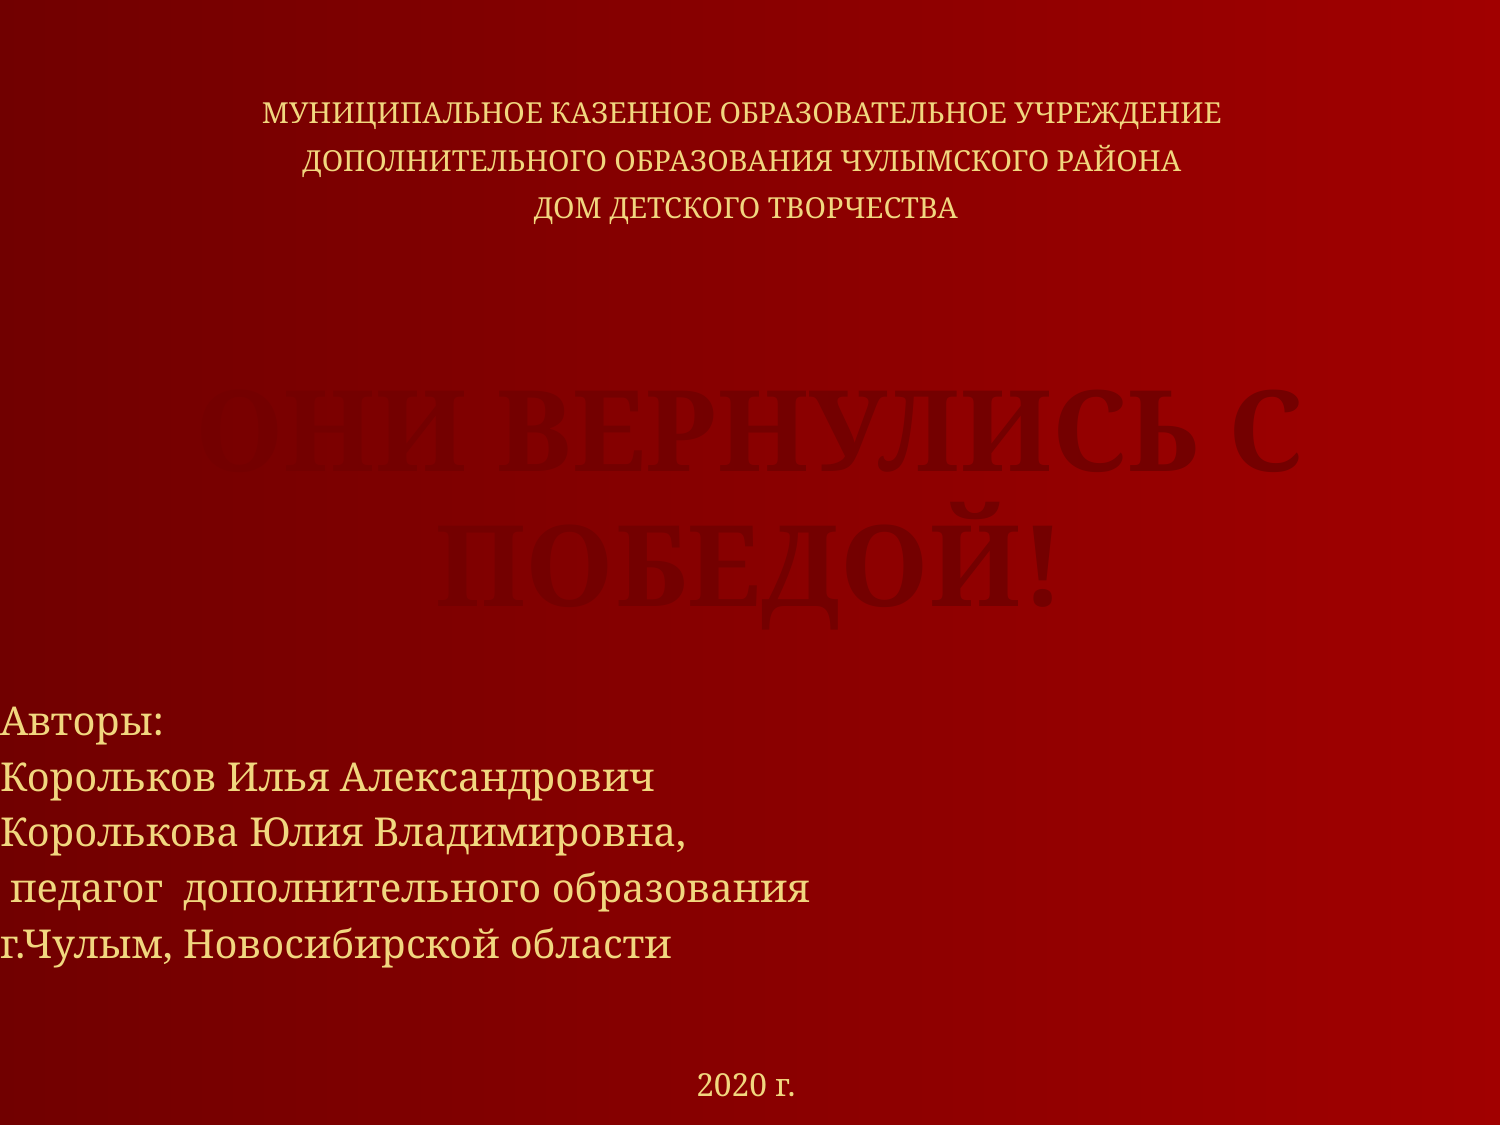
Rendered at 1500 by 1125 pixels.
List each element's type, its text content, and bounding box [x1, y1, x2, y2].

subtitle МУНИЦИПАЛЬНОЕ КАЗЕННОЕ ОБРАЗОВАТЕЛЬНОЕ УЧРЕЖДЕНИЕ ДОПОЛНИТЕЛЬНОГО ОБРАЗОВАНИЯ ЧУЛЫМСКОГО РАЙОНА ДОМ ДЕТСКОГО ТВОРЧЕСТВА Авторы: Корольков Илья Александрович Королькова Юлия Владимировна, педагог дополнительного образования г.Чулым, Новосибирской области 2020 г. [0, 0, 1500, 1125]
text_box ОНИ ВЕРНУЛИСЬ С ПОБЕДОЙ! [140, 351, 1360, 637]
